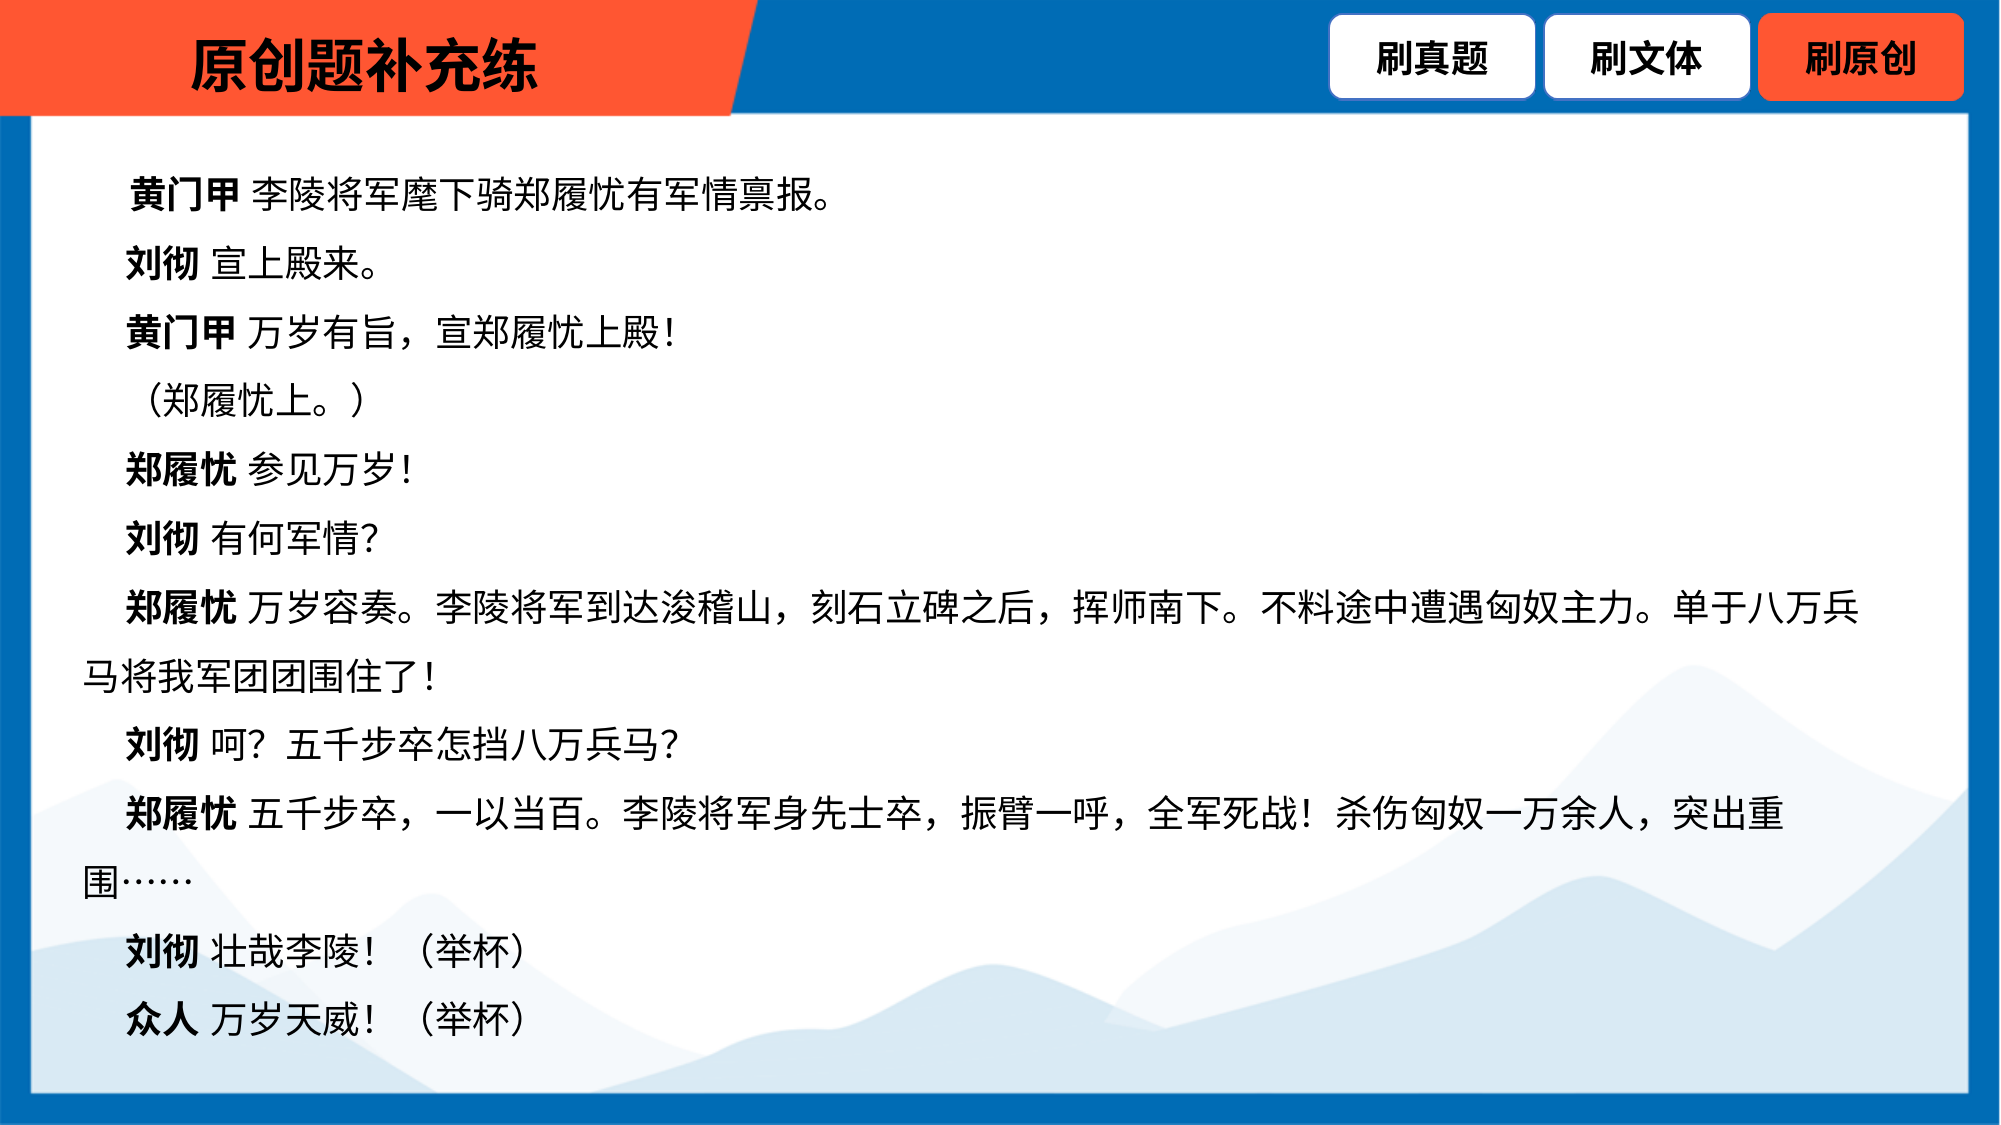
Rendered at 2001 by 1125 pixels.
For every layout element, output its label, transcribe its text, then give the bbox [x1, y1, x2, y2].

picture [0, 0, 2000, 1125]
text_box 黄门甲 李陵将军麾下骑郑履忧有军情禀报。 刘彻 宣上殿来。 黄门甲 万岁有旨，宣郑履忧上殿！ （郑履忧上。） 郑履忧 参见万岁！ 刘彻 有何军情？ 郑履忧 万岁容奏。李陵将军到达浚稽山，刻石立碑之后，挥师南下。不料途中遭遇匈奴主力。单于八万兵 马将我军团团围住了！ 刘彻 呵？五千步卒怎挡八万兵马？ 郑履忧 五千步卒，一以当百。李陵将军身先士卒，振臂一呼，全军死战！杀伤匈奴一万余人，突出重 围…… 刘彻 壮哉李陵！（举杯） 众人 万岁天威！（举杯） [82, 147, 1917, 1042]
